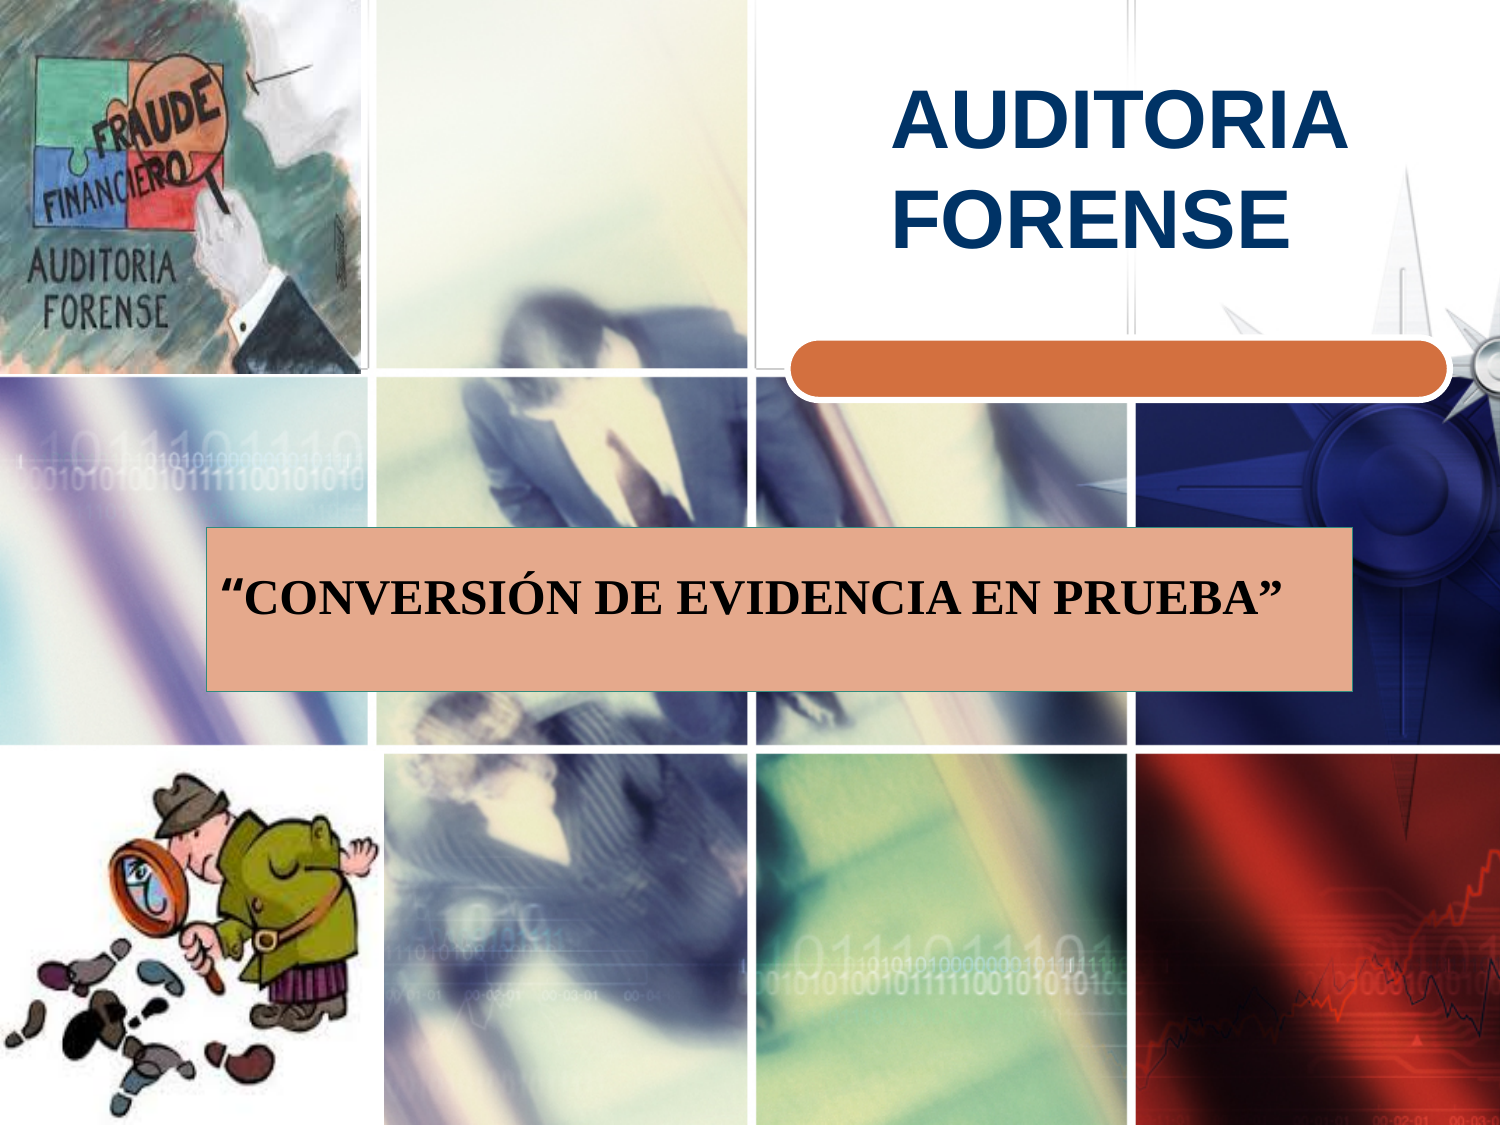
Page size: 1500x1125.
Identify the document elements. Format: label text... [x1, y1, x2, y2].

text_box “CONVERSIÓN DE EVIDENCIA EN PRUEBA” [206, 527, 1353, 692]
picture [0, 0, 1500, 1125]
title AUDITORIA FORENSE [874, 87, 1438, 243]
